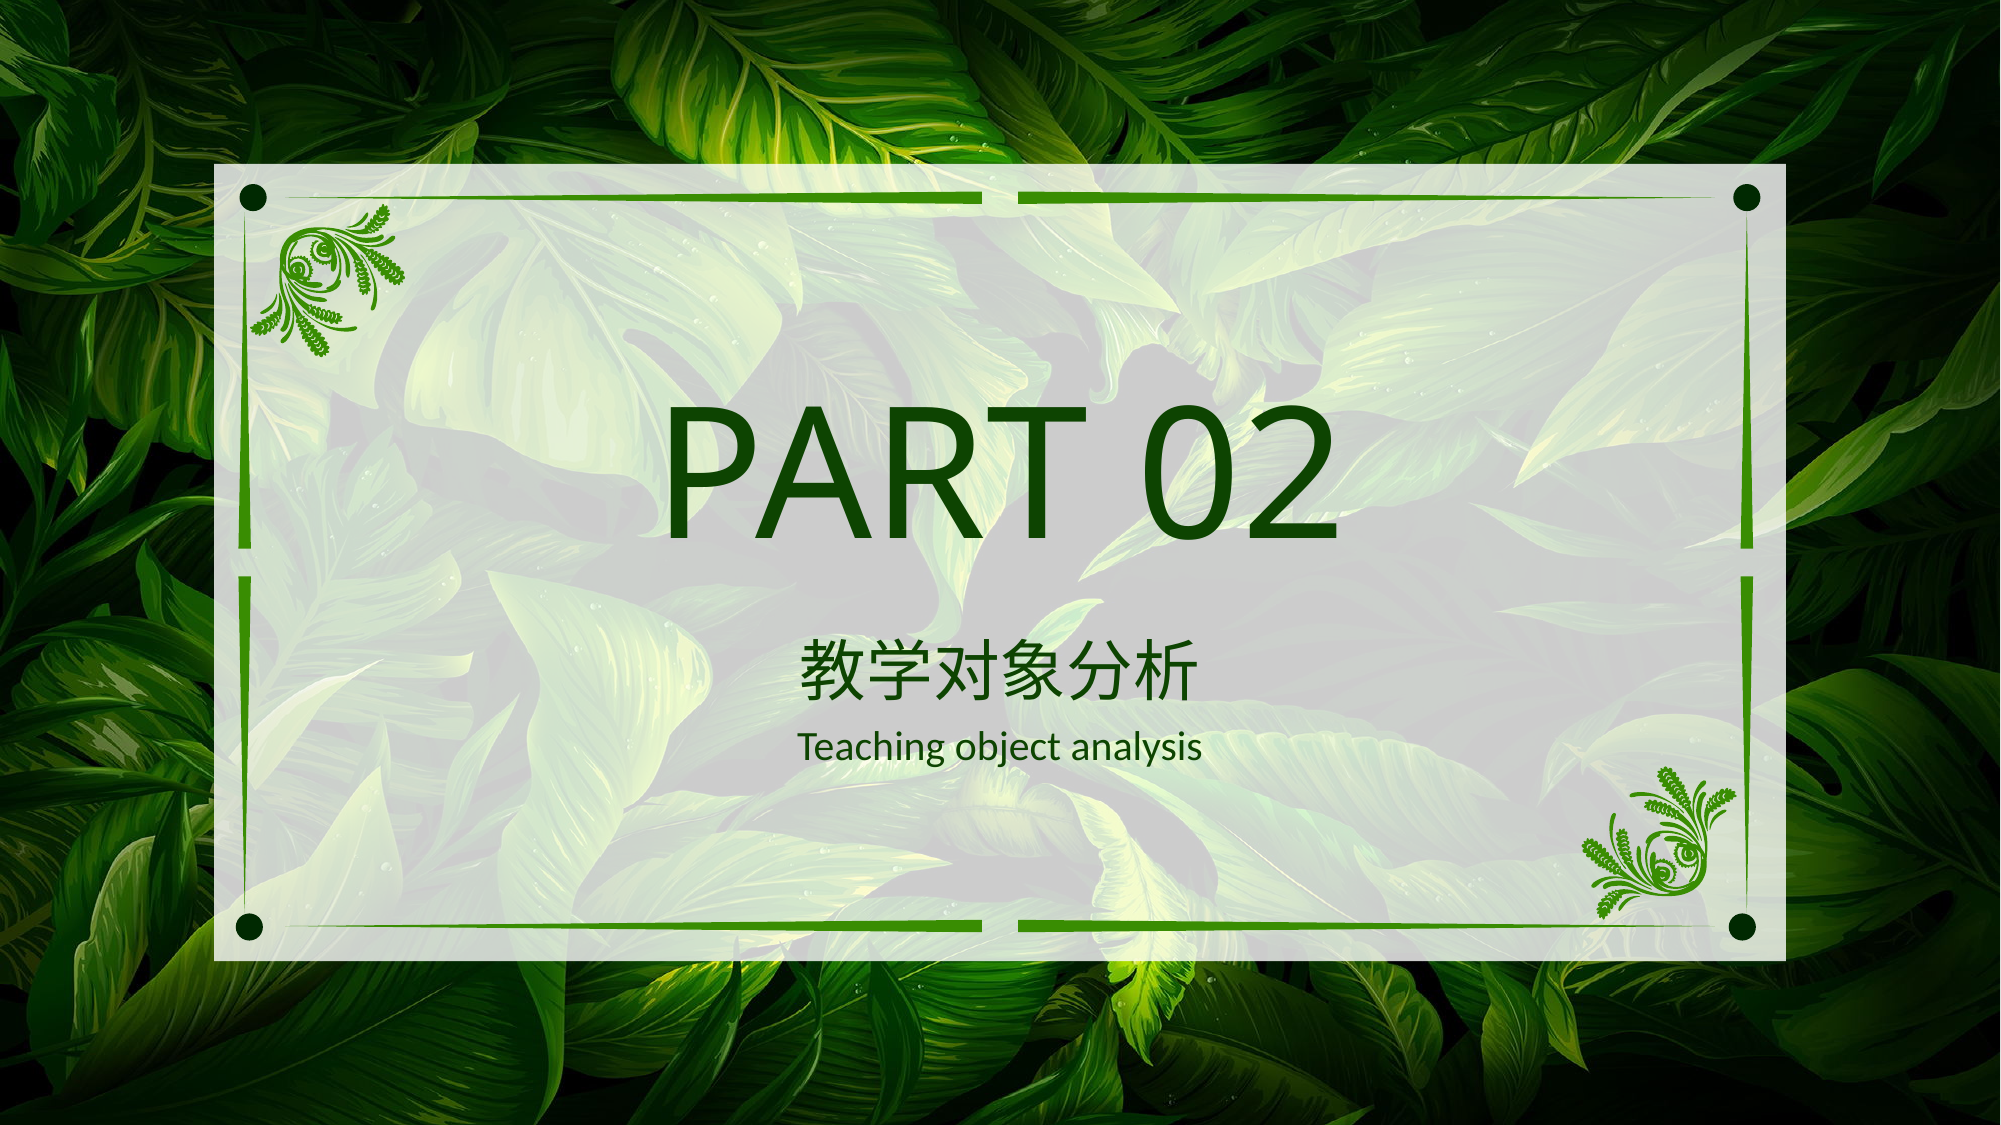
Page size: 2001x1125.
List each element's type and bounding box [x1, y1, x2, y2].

text_box [235, 184, 1761, 941]
picture [0, 0, 2001, 1125]
text_box [213, 163, 1787, 962]
